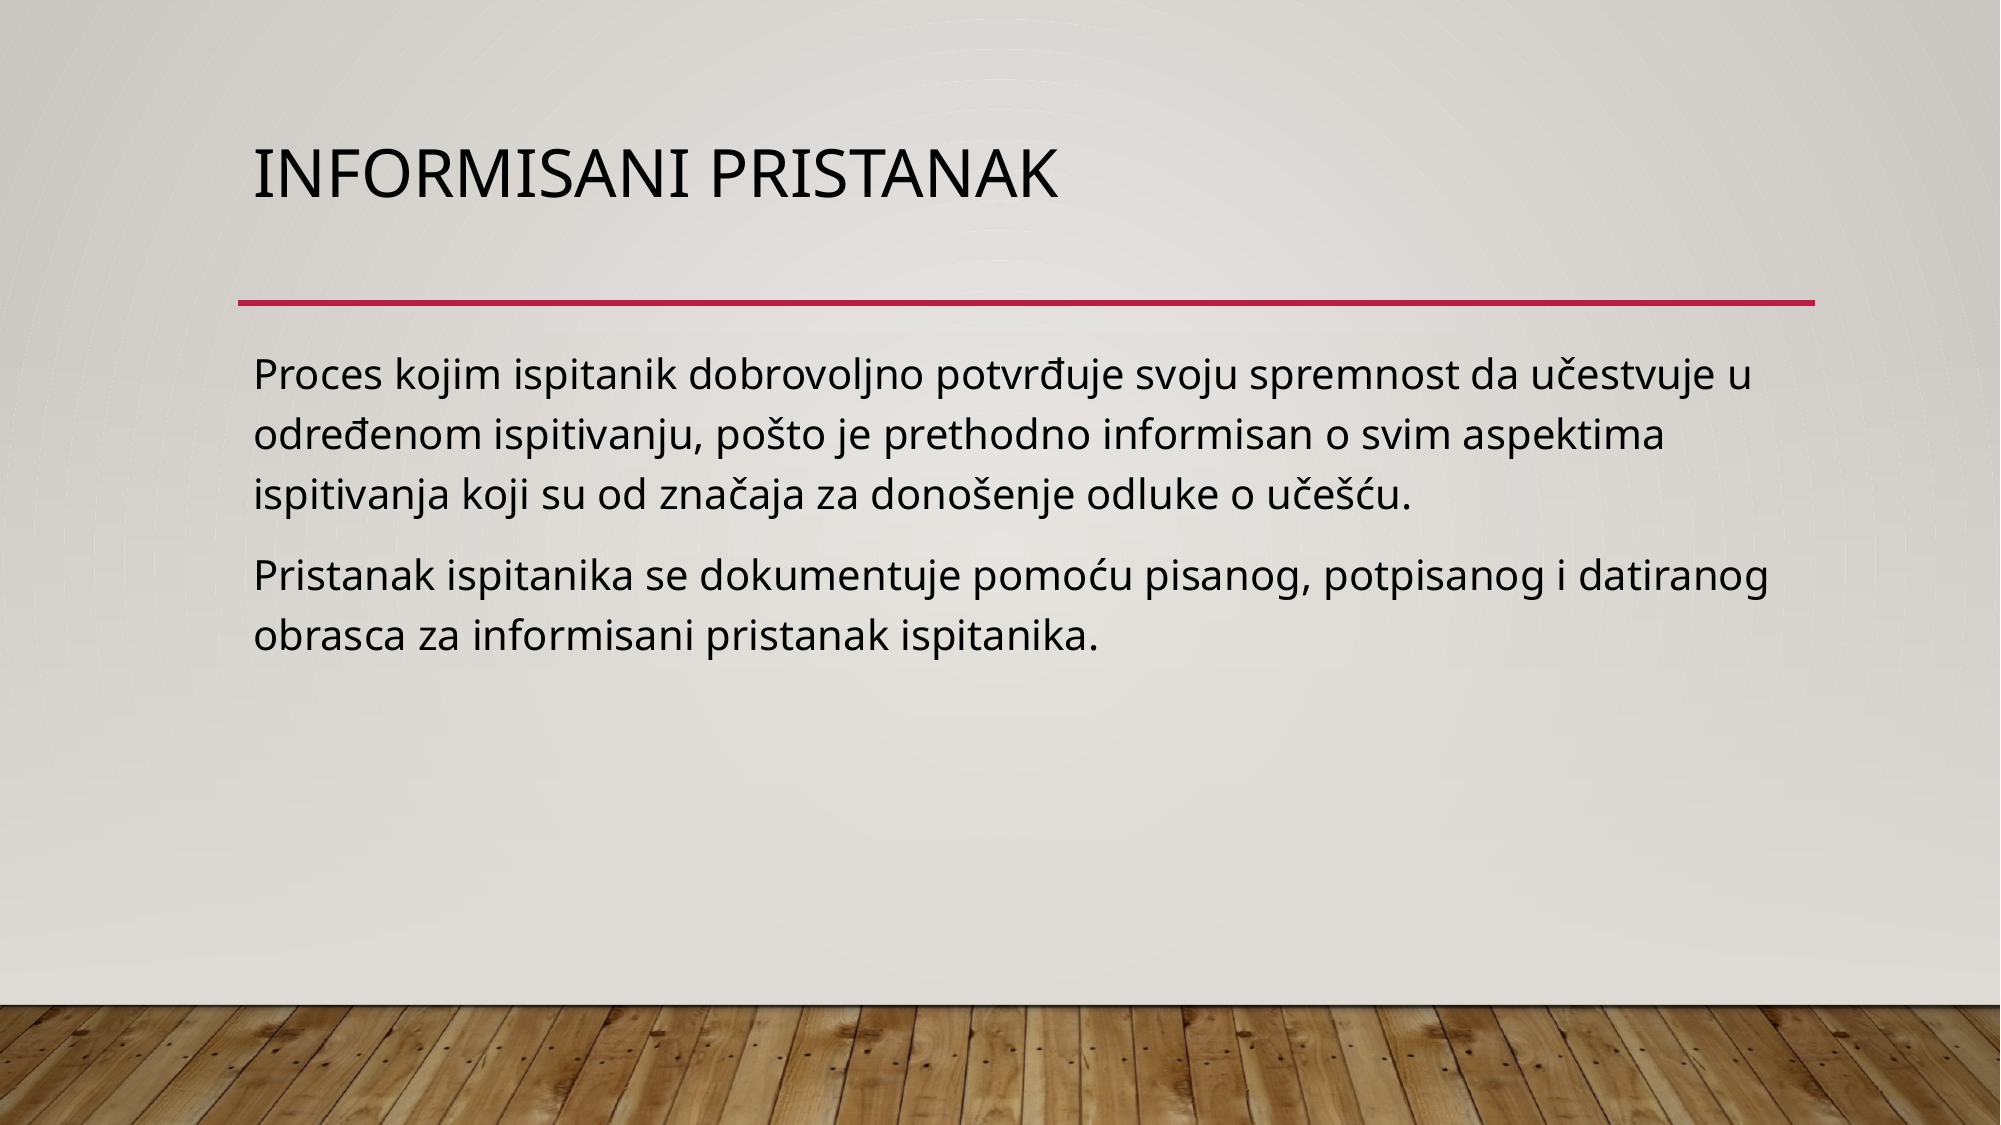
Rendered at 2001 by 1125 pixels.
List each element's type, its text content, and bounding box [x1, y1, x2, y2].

list Proces kojim ispitanik dobrovoljno potvrđuje svoju spremnost da učestvuje u određenom ispitivanju, pošto je prethodno informisan o svim aspektima ispitivanja koji su od značaja za donošenje odluke o učešću. Pristanak ispitanika se dokumentuje pomoću pisanog, potpisanog i datiranog obrasca za informisani pristanak ispitanika. [238, 330, 1814, 897]
title Informisani pristanak [238, 131, 1814, 305]
picture [0, 1005, 2000, 1125]
